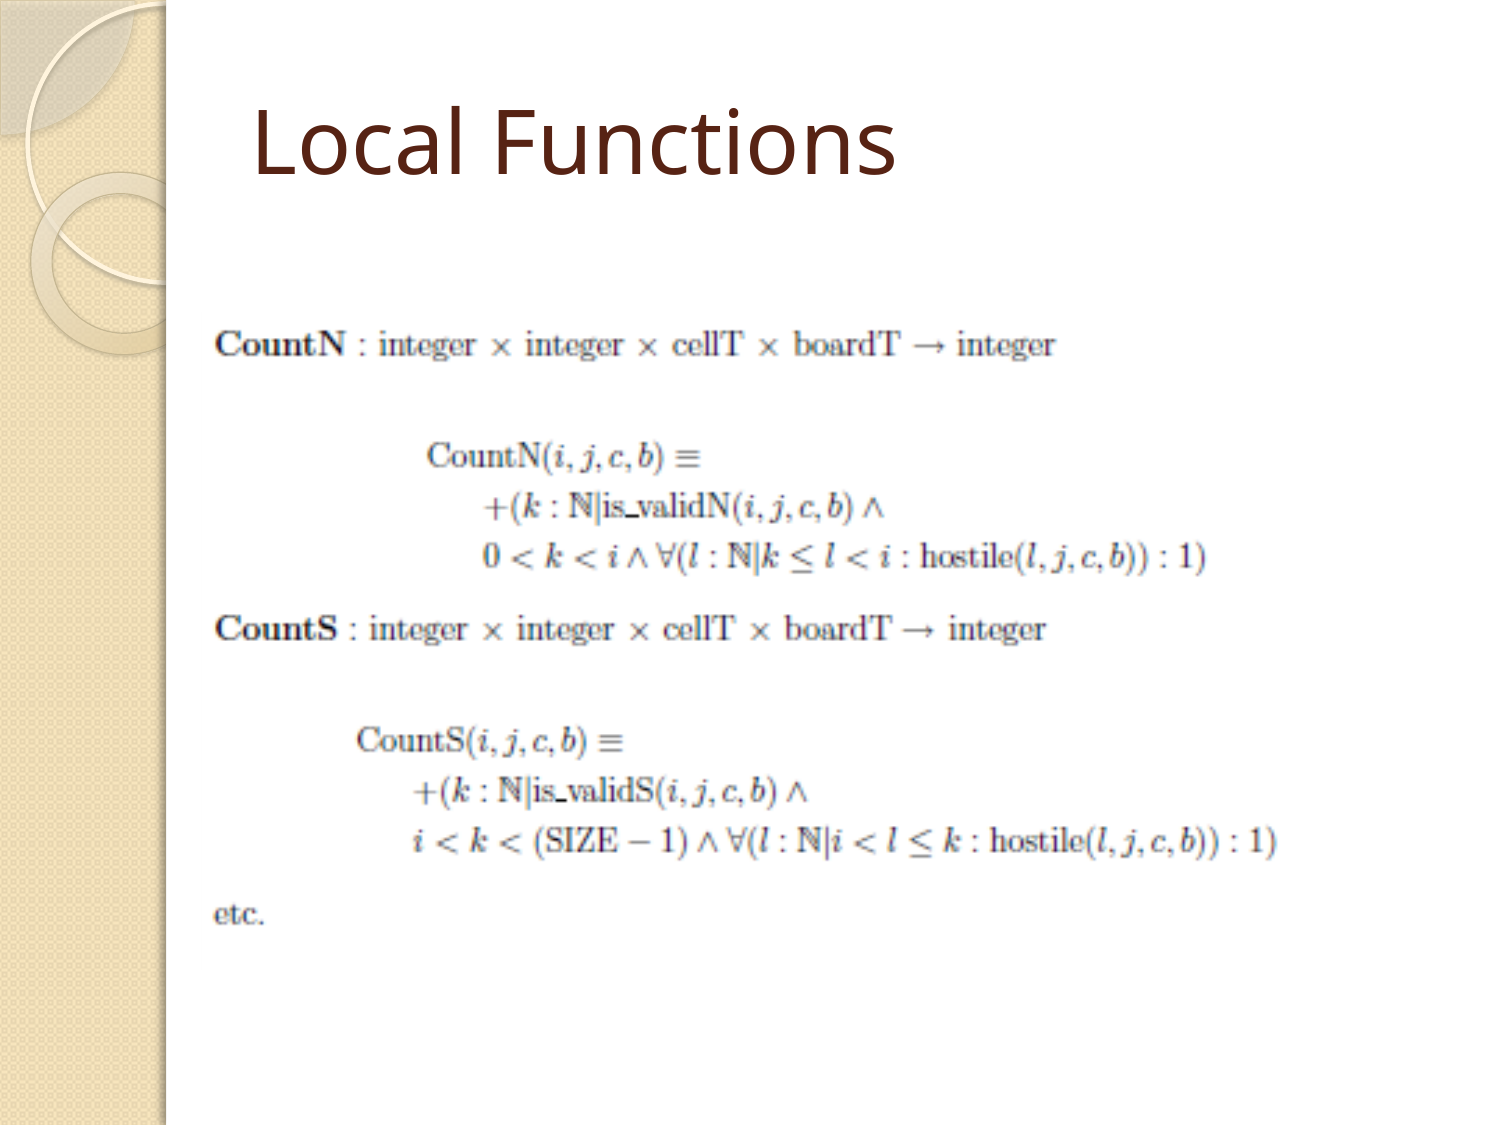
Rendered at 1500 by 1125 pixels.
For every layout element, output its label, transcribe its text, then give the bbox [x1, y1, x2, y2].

picture [199, 312, 1301, 970]
title Local Functions [235, 45, 1466, 233]
